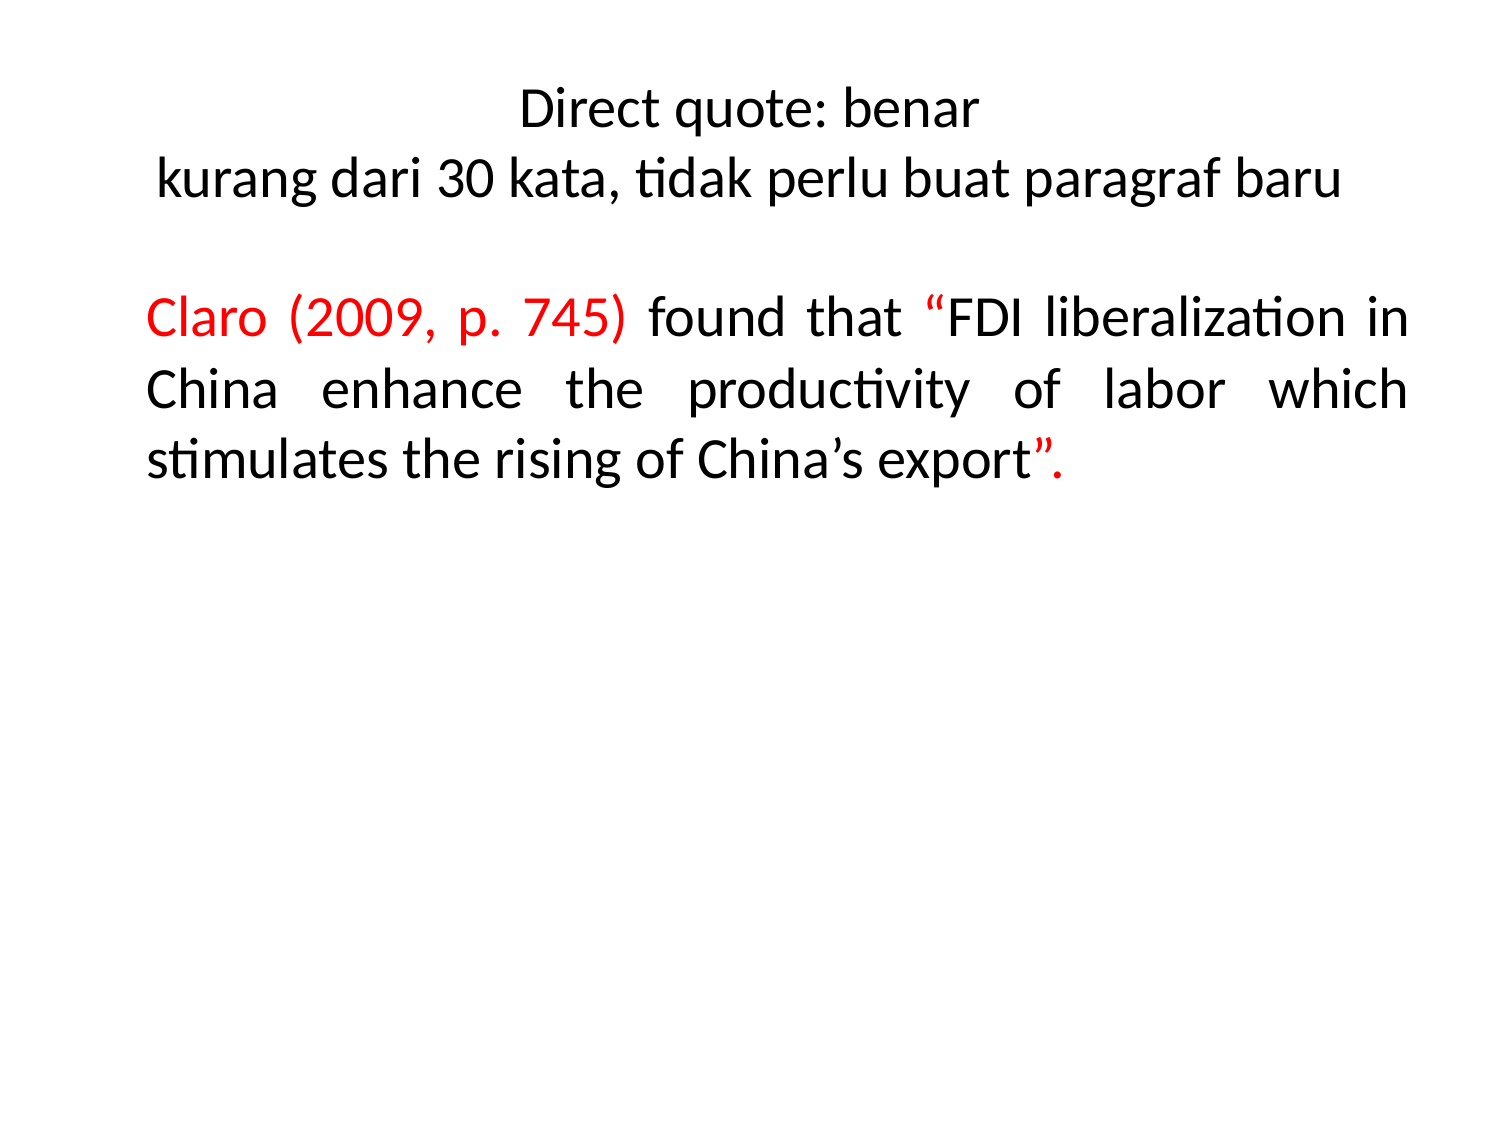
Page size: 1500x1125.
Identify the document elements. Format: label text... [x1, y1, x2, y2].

list Claro (2009, p. 745) found that “FDI liberalization in China enhance the productivity of labor which stimulates the rising of China’s export”. [75, 262, 1425, 1005]
title Direct quote: benar kurang dari 30 kata, tidak perlu buat paragraf baru [75, 45, 1425, 233]
